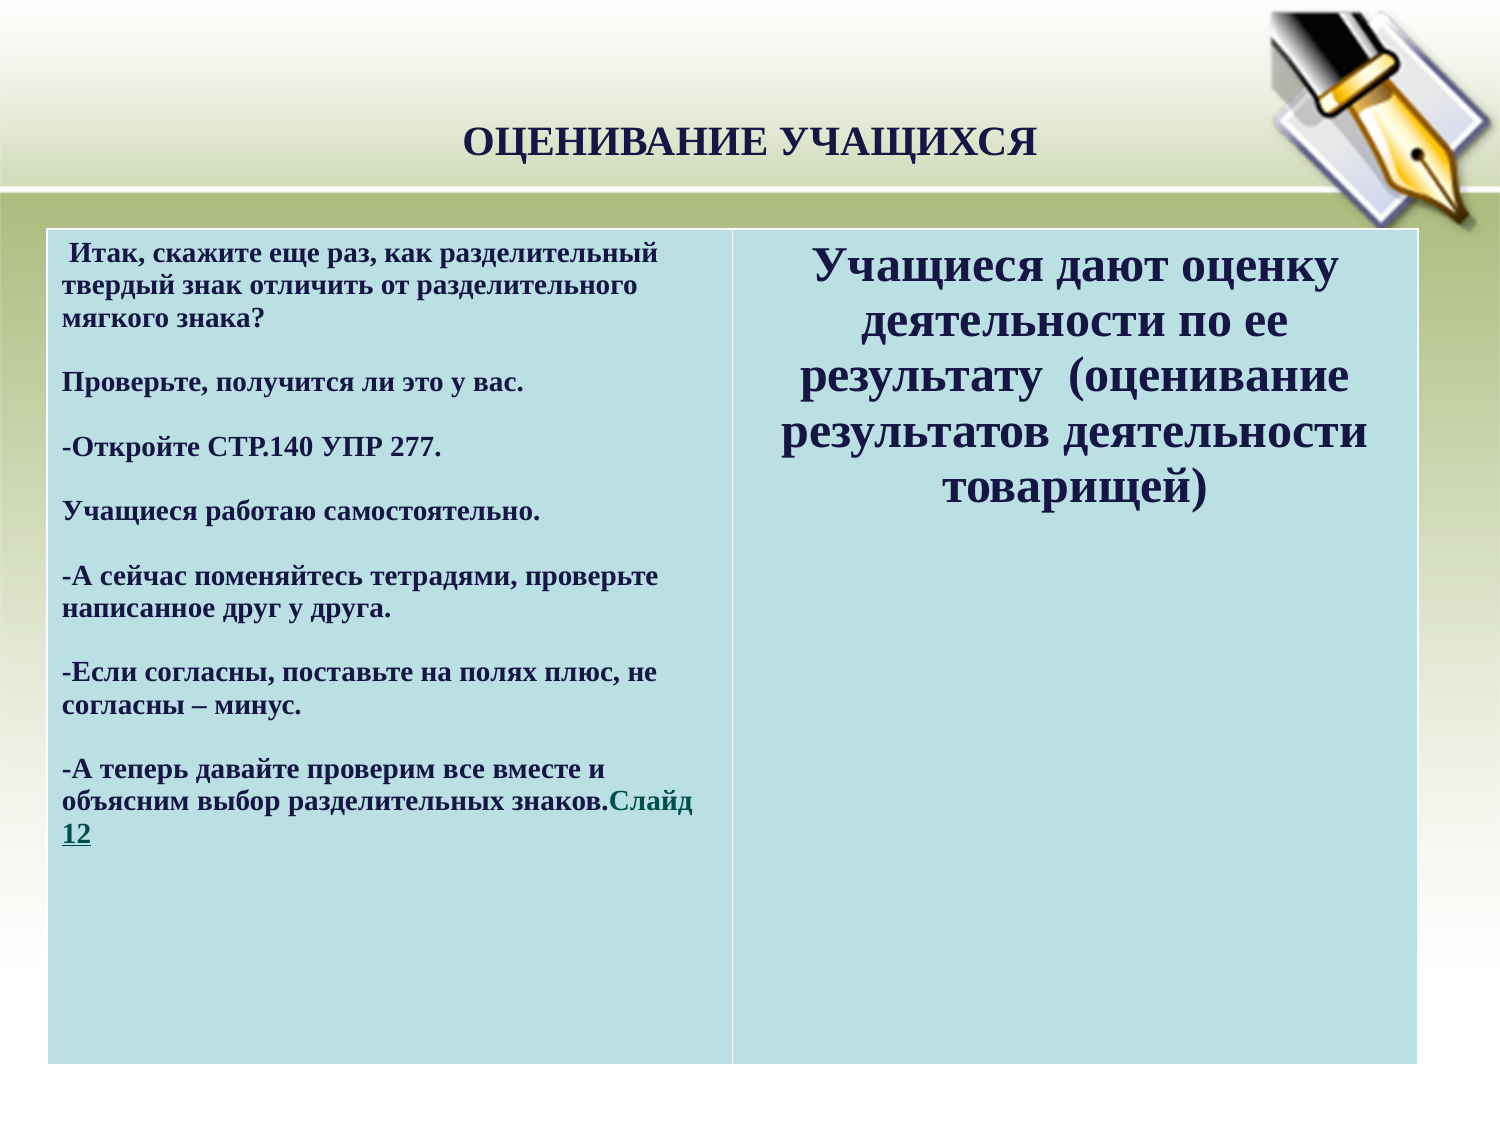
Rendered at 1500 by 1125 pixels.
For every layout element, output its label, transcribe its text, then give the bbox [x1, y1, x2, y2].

picture [0, 0, 1500, 1125]
table_header Итак, скажите еще раз, как разделительный твердый знак отличить от разделительного мягкого знака? Проверьте, получится ли это у вас. -Откройте СТР.140 УПР 277. Учащиеся работаю самостоятельно. -А сейчас поменяйтесь тетрадями, проверьте написанное друг у друга. -Если согласны, поставьте на полях плюс, не согласны – минус. -А теперь давайте проверим все вместе и объясним выбор разделительных знаков.Слайд 12 [48, 230, 732, 1064]
table_header Учащиеся дают оценку деятельности по ее результату (оценивание результатов деятельности товарищей) [733, 230, 1417, 1064]
title ОЦЕНИВАНИЕ УЧАЩИХСЯ [74, 44, 1426, 233]
